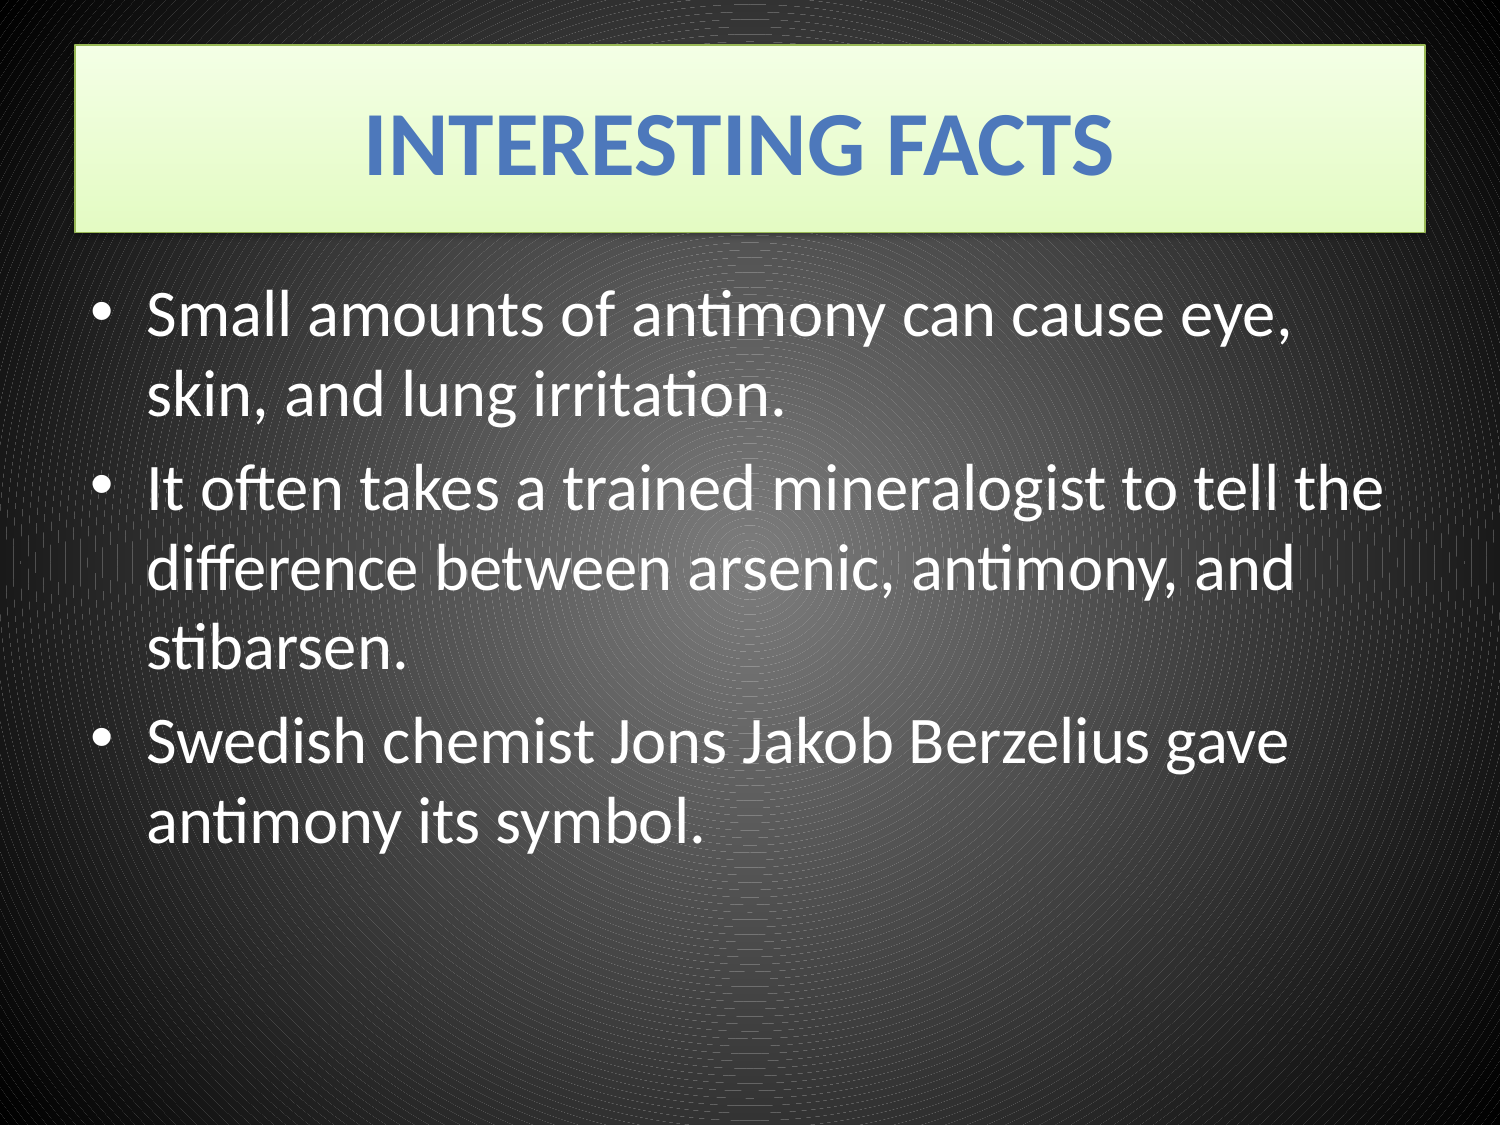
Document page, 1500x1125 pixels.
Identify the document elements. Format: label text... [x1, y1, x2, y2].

title Interesting facts [74, 44, 1426, 233]
list Small amounts of antimony can cause eye, skin, and lung irritation. It often takes a trained mineralogist to tell the difference between arsenic, antimony, and stibarsen. Swedish chemist Jons Jakob Berzelius gave antimony its symbol. [75, 262, 1425, 1005]
